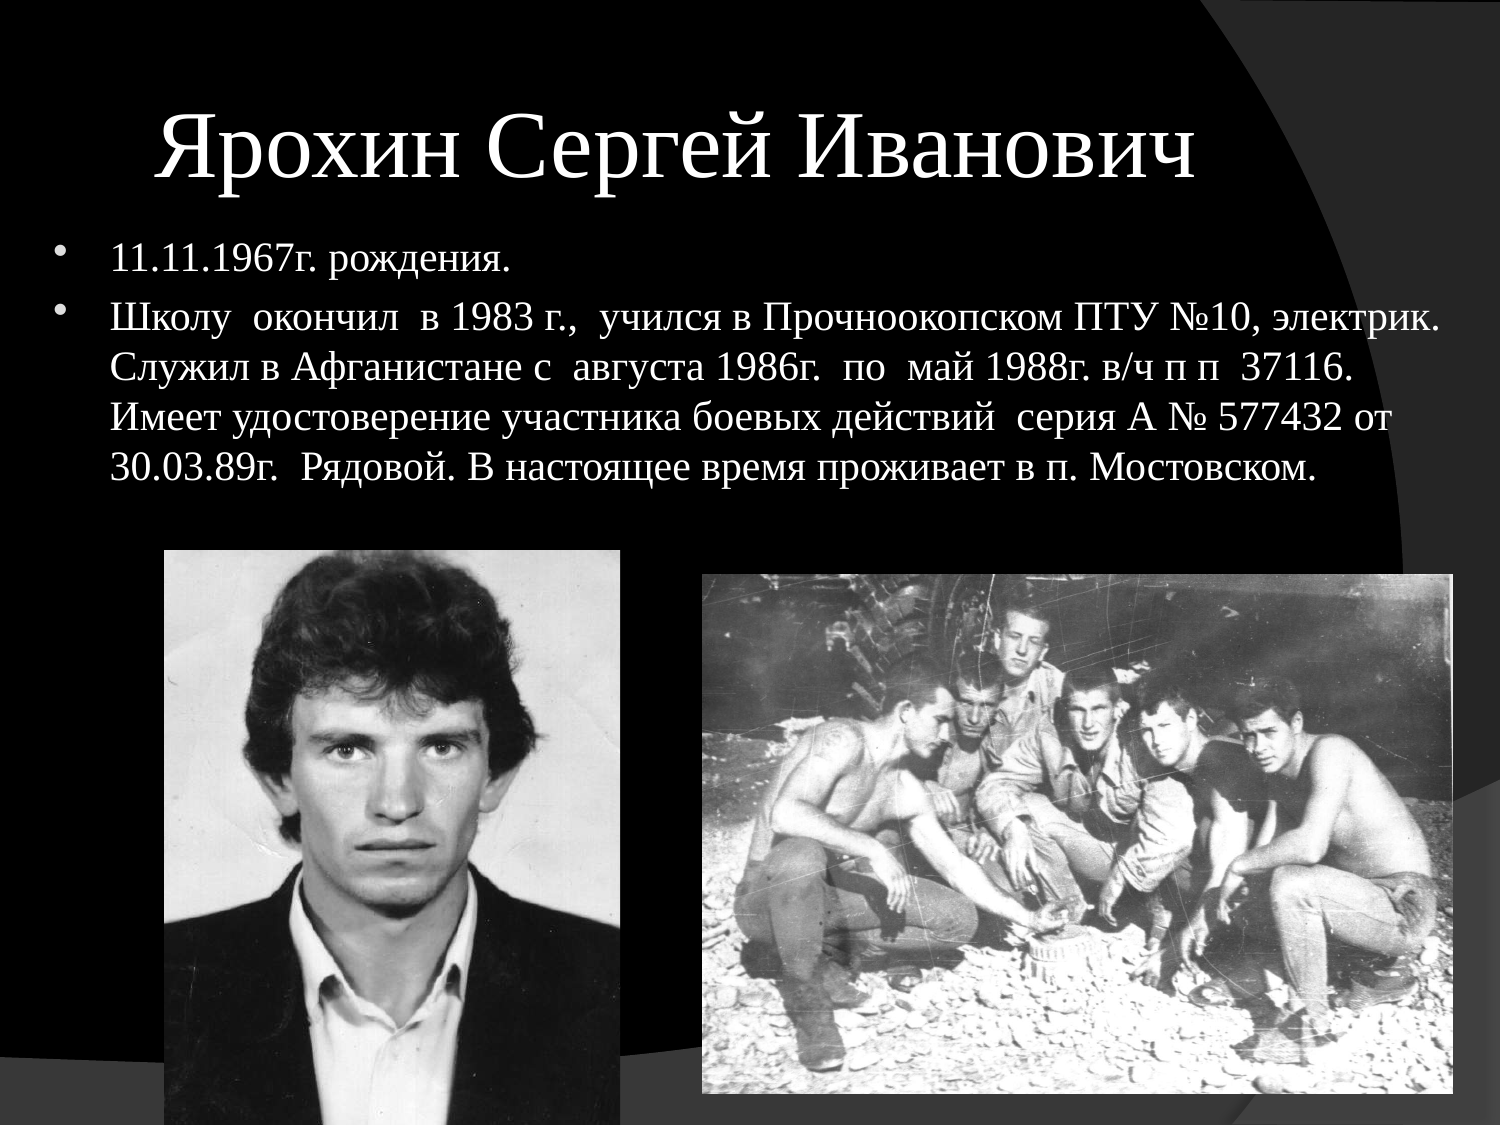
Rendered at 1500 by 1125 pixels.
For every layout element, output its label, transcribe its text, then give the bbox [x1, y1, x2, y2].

list 11.11.1967г. рождения. Школу окончил в 1983 г., учился в Прочноокопском ПТУ №10, электрик. Служил в Афганистане с августа 1986г. по май 1988г. в/ч п п 37116. Имеет удостоверение участника боевых действий серия А № 577432 от 30.03.89г. Рядовой. В настоящее время проживает в п. Мостовском. [35, 222, 1461, 551]
picture [163, 550, 621, 1125]
picture [702, 573, 1454, 1095]
title Ярохин Сергей Иванович [75, 45, 1300, 222]
